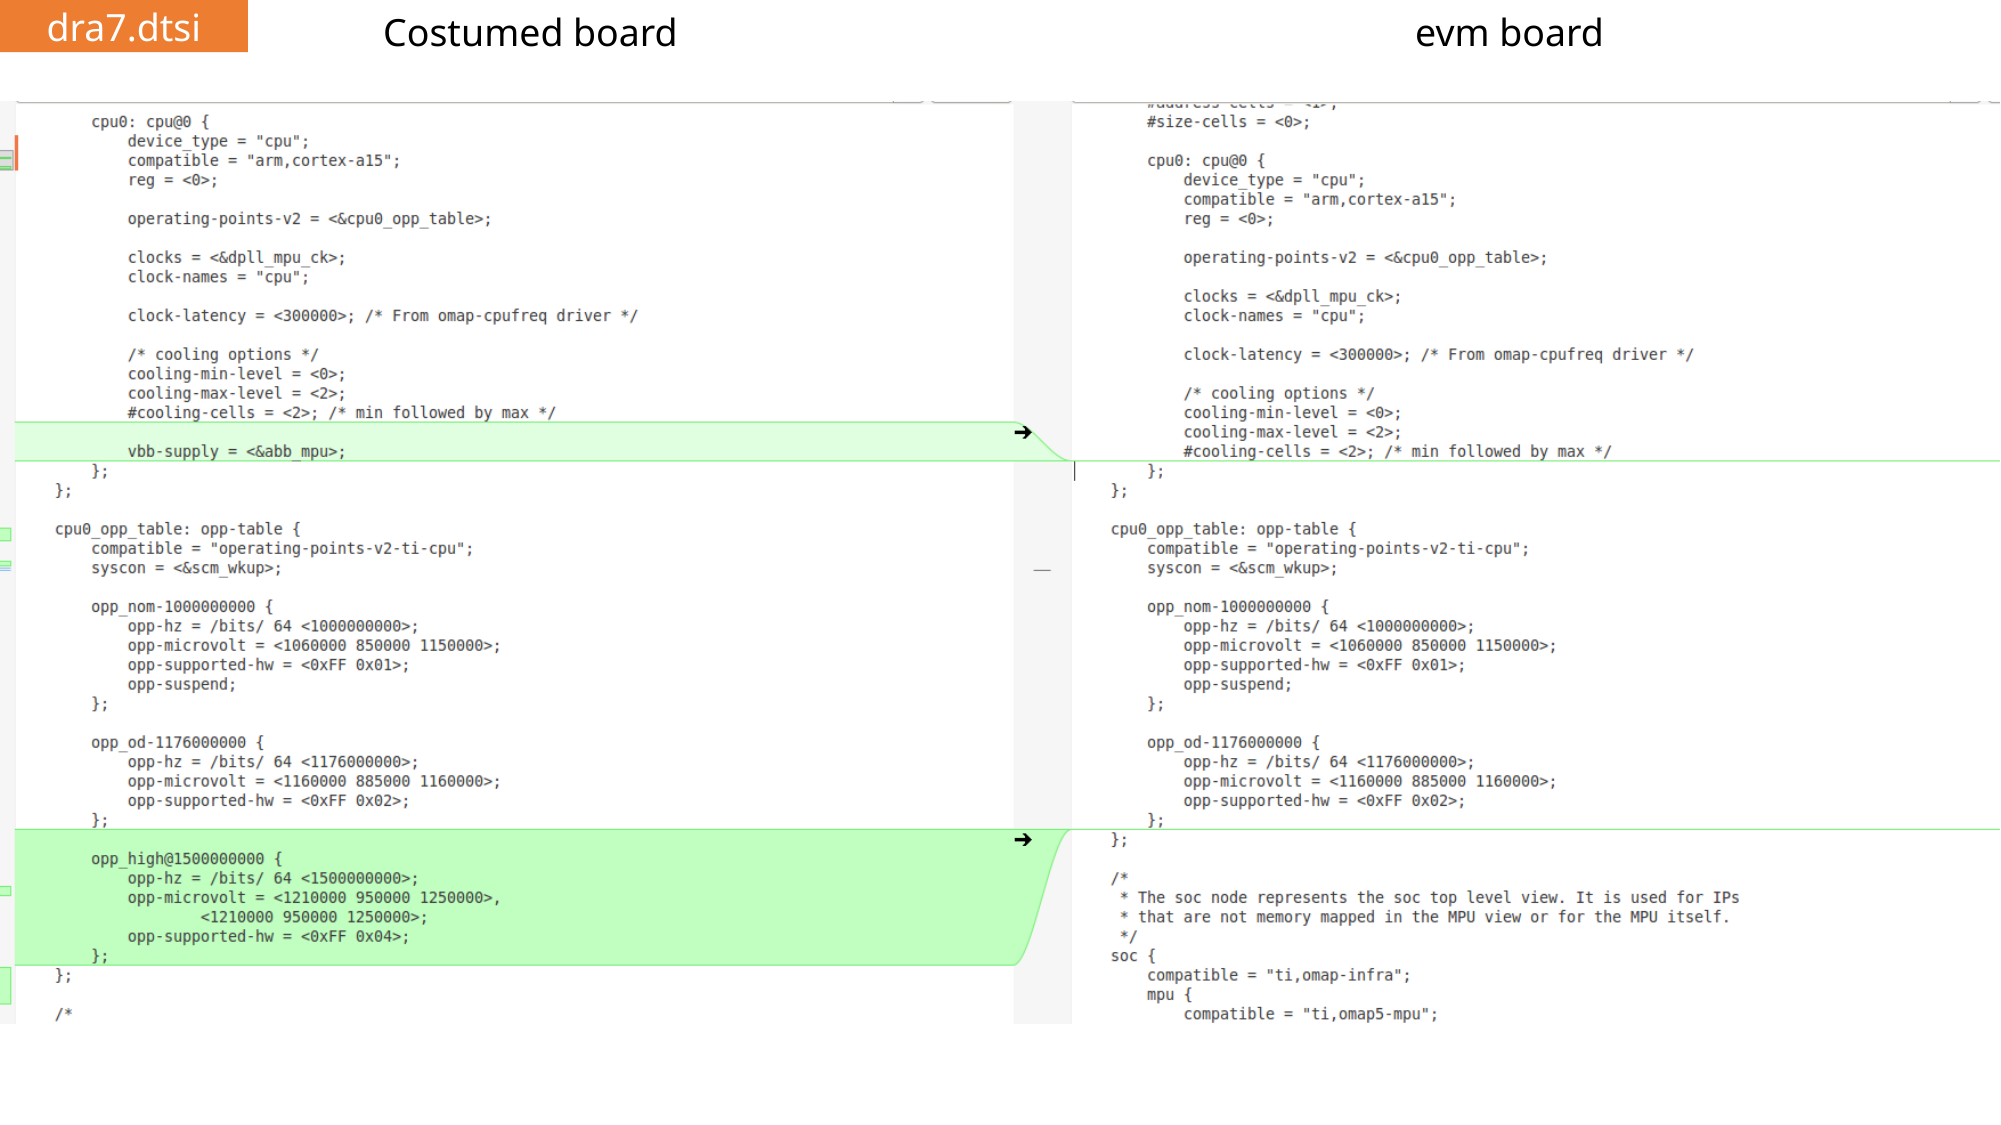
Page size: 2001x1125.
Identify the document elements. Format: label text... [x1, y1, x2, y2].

text_box evm board [1400, 1, 1742, 62]
text_box Costumed board [368, 1, 710, 62]
text_box dra7.dtsi [0, 0, 249, 53]
picture [0, 101, 2000, 1024]
